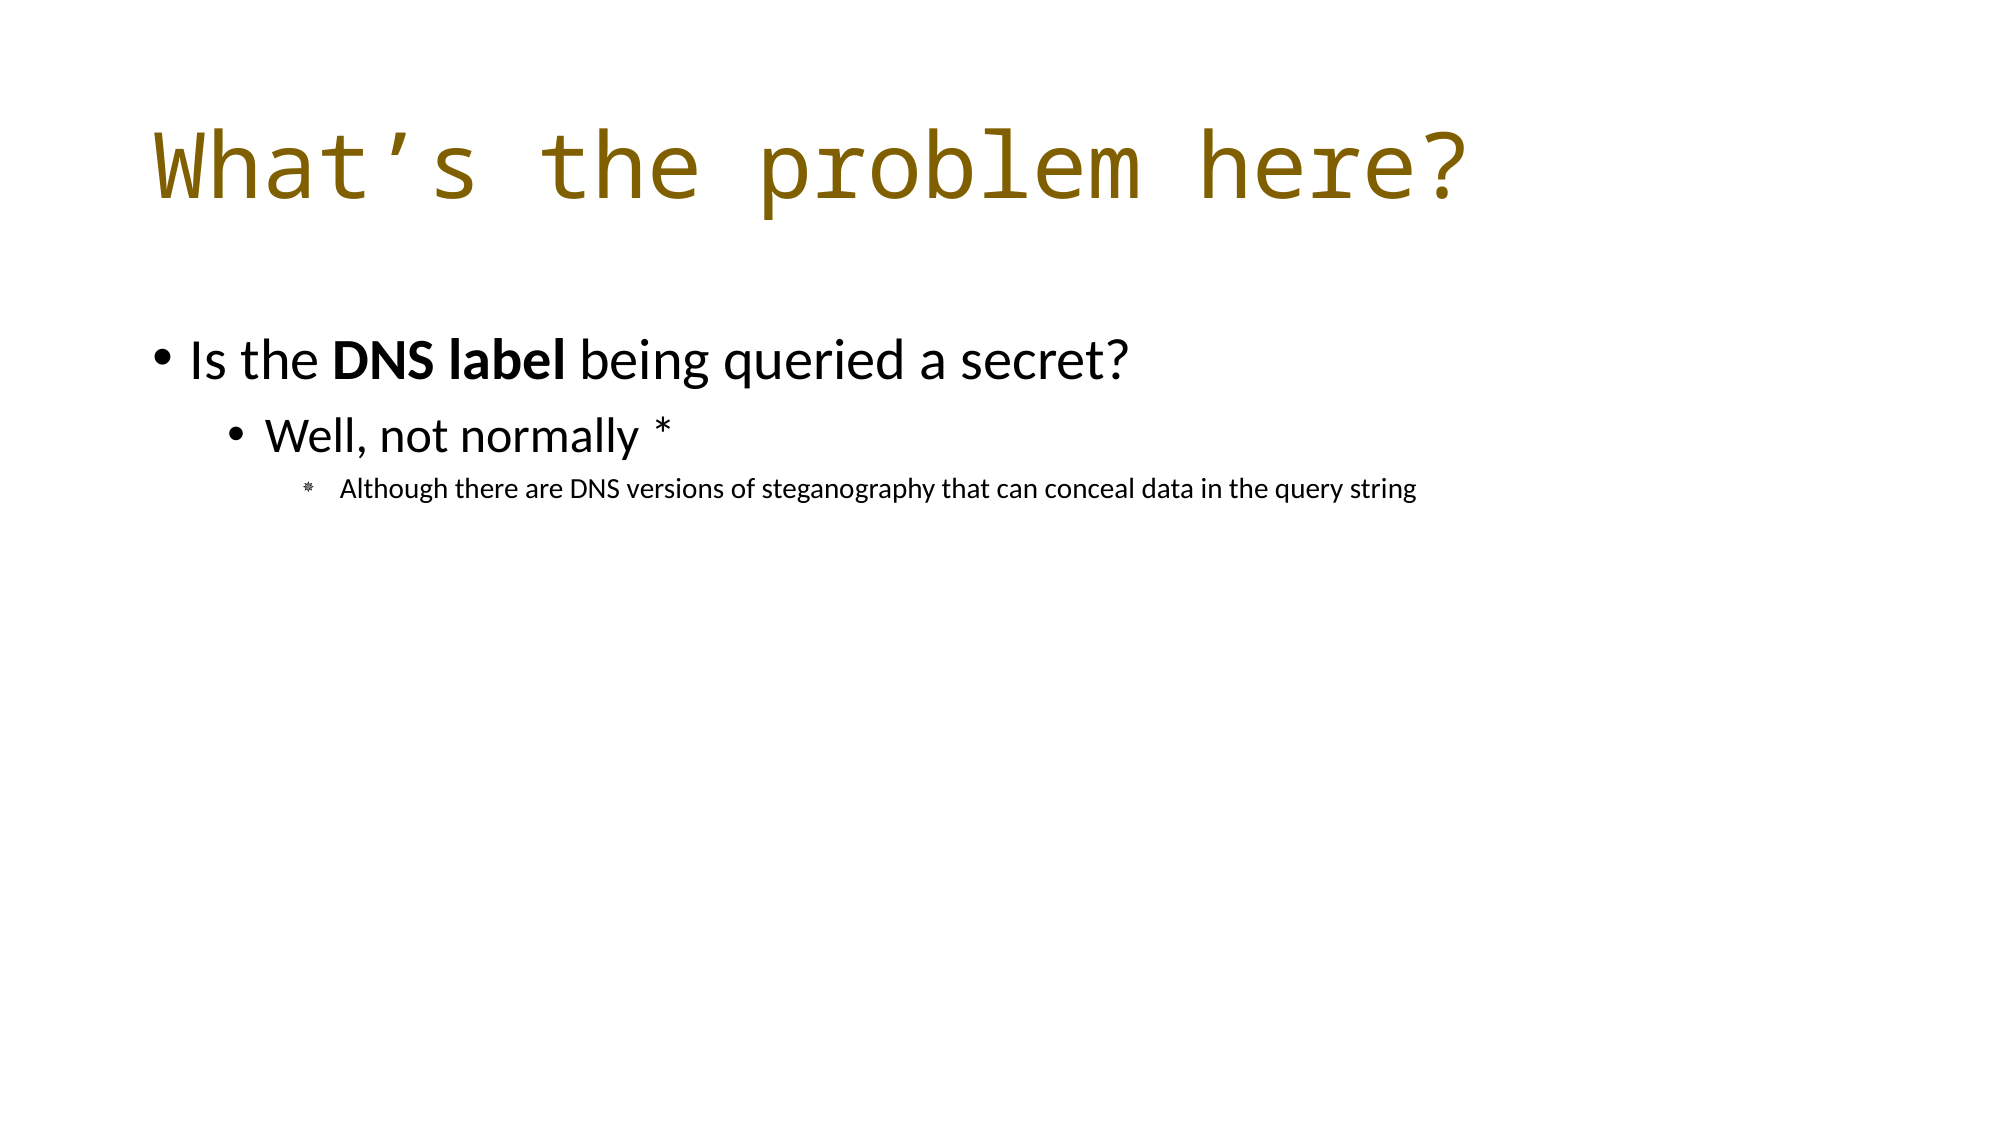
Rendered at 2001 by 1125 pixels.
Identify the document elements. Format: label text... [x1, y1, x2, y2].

title What’s the problem here? [137, 59, 1863, 278]
list Is the DNS label being queried a secret? Well, not normally * Although there are DNS versions of steganography that can conceal data in the query string [137, 299, 1863, 1014]
